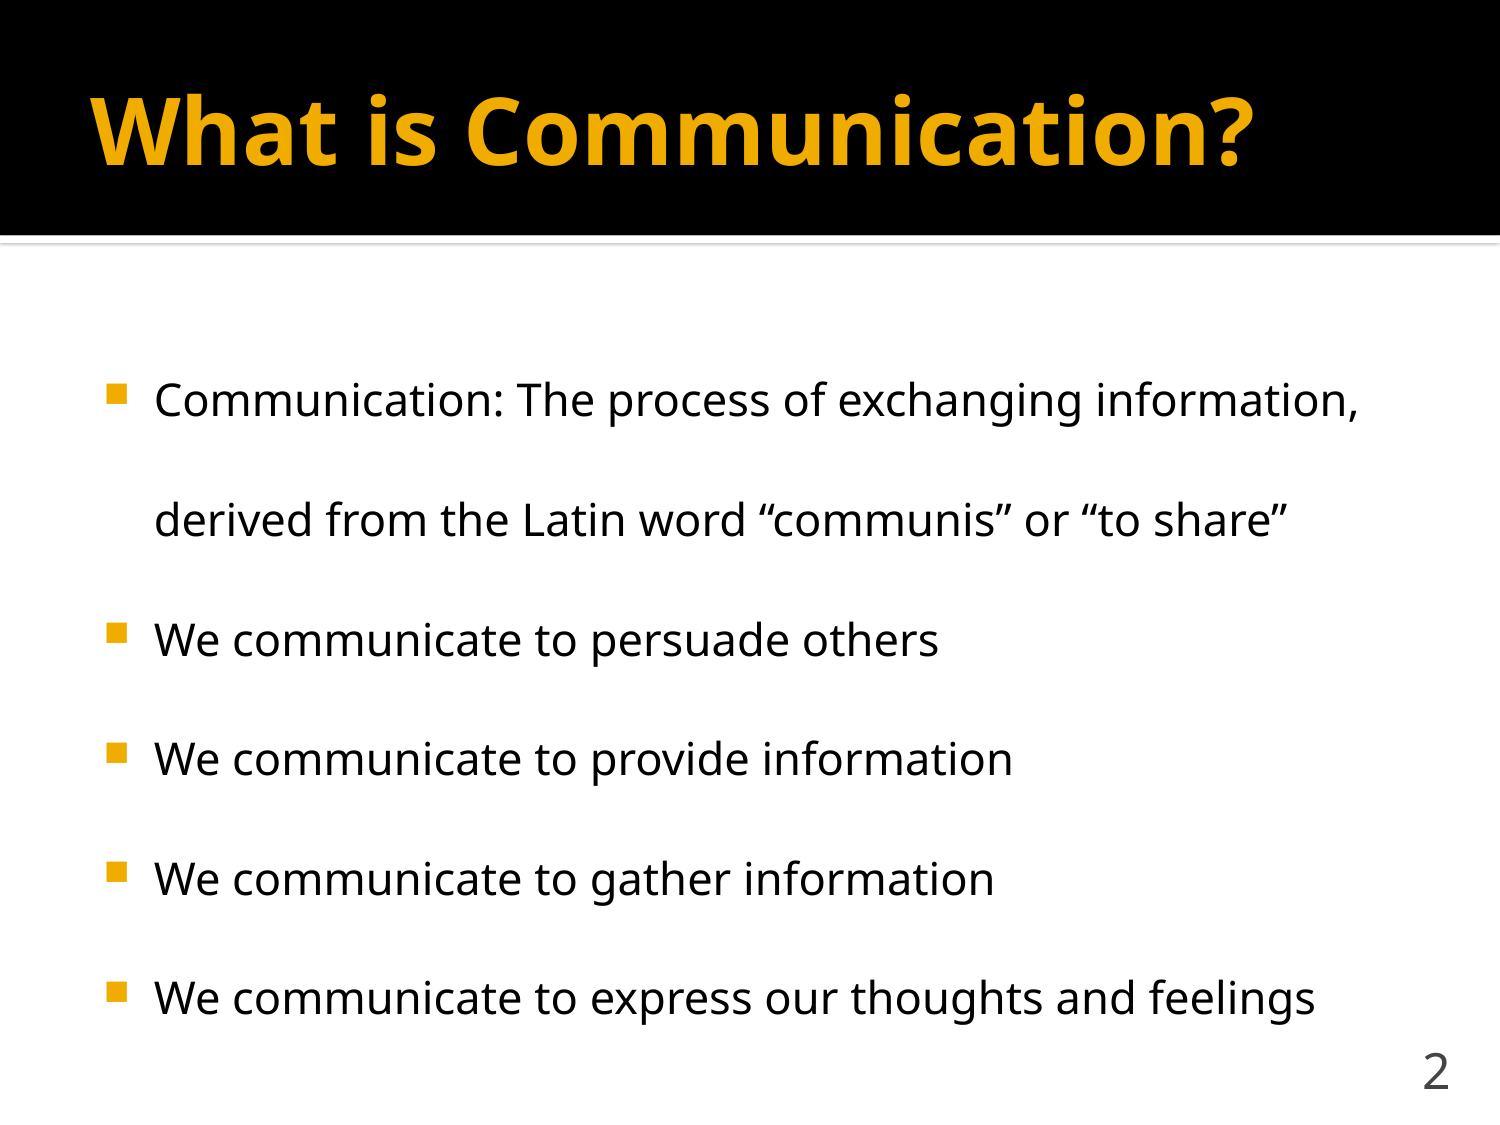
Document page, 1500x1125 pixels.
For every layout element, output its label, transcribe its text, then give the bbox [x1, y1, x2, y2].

list Communication: The process of exchanging information, derived from the Latin word “communis” or “to share” We communicate to persuade others We communicate to provide information We communicate to gather information We communicate to express our thoughts and feelings [75, 291, 1425, 1050]
slide_number 2 [1345, 1062, 1467, 1108]
title What is Communication? [75, 25, 1425, 231]
